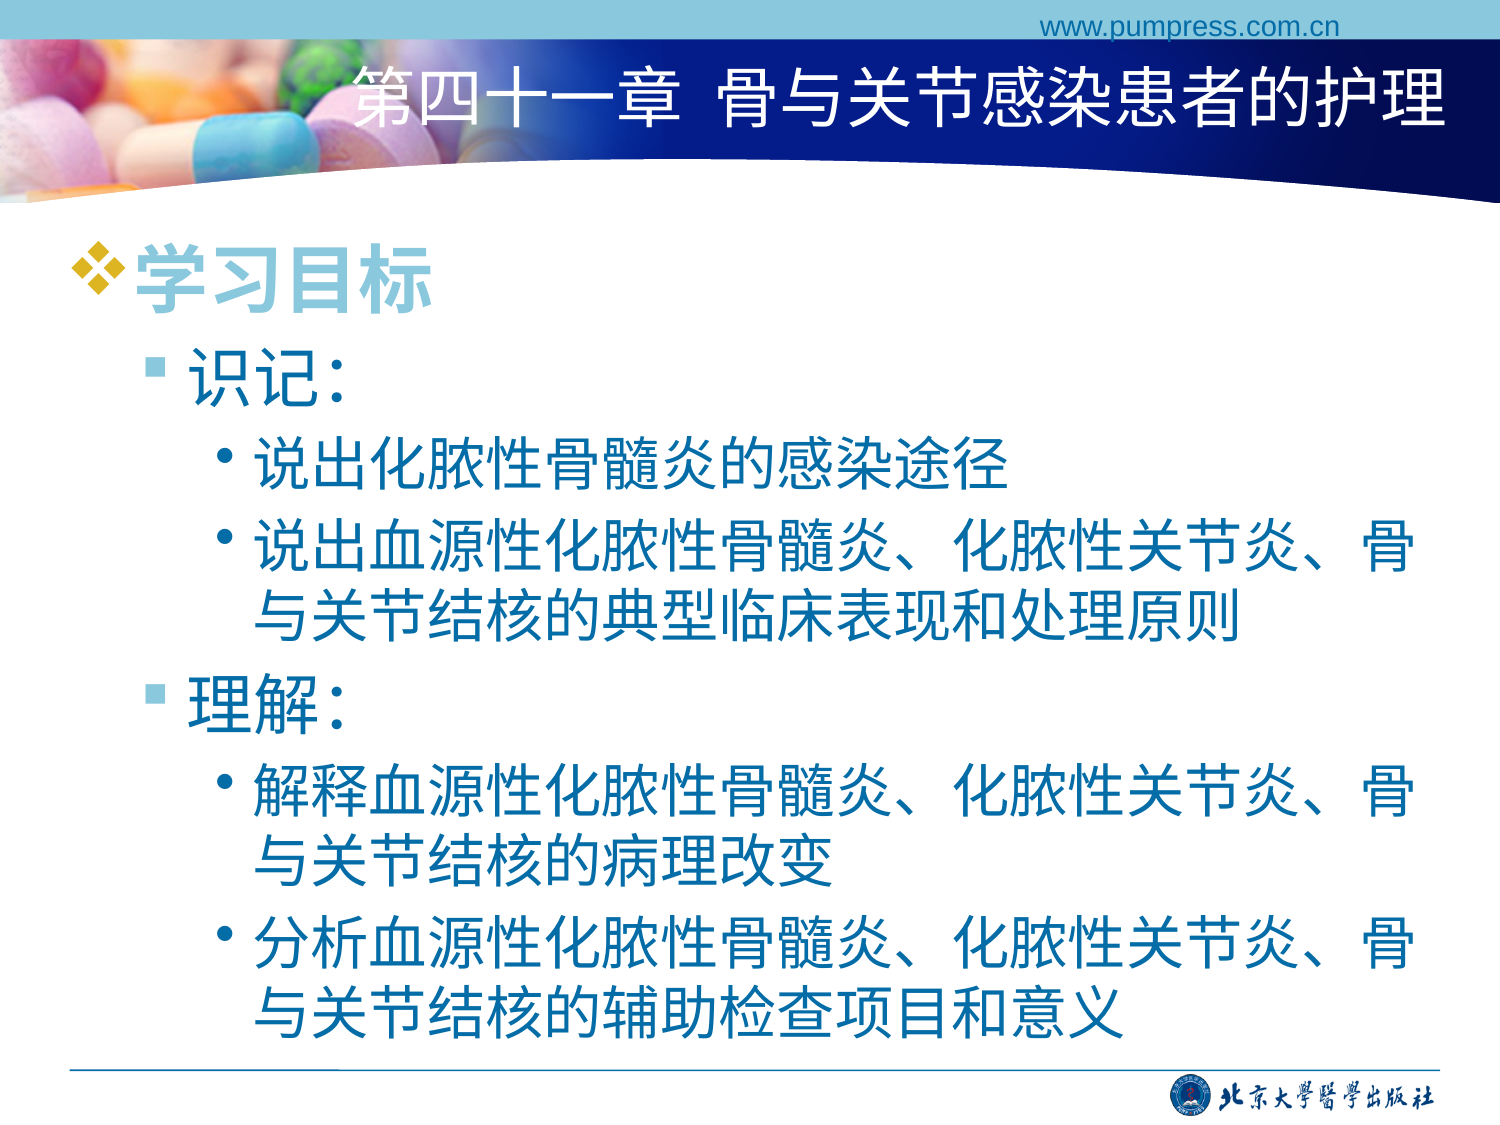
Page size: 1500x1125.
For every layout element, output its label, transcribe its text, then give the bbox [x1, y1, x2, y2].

picture [0, 40, 1500, 203]
picture [1170, 1074, 1436, 1118]
list 学习目标 识记： 说出化脓性骨髓炎的感染途径 说出血源性化脓性骨髓炎、化脓性关节炎、骨与关节结核的典型临床表现和处理原则 理解： 解释血源性化脓性骨髓炎、化脓性关节炎、骨与关节结核的病理改变 分析血源性化脓性骨髓炎、化脓性关节炎、骨与关节结核的辅助检查项目和意义 [49, 224, 1463, 1026]
title 第四十一章 骨与关节感染患者的护理 [137, 49, 1463, 143]
slide_number www.pumpress.com.cn [1025, 0, 1463, 38]
